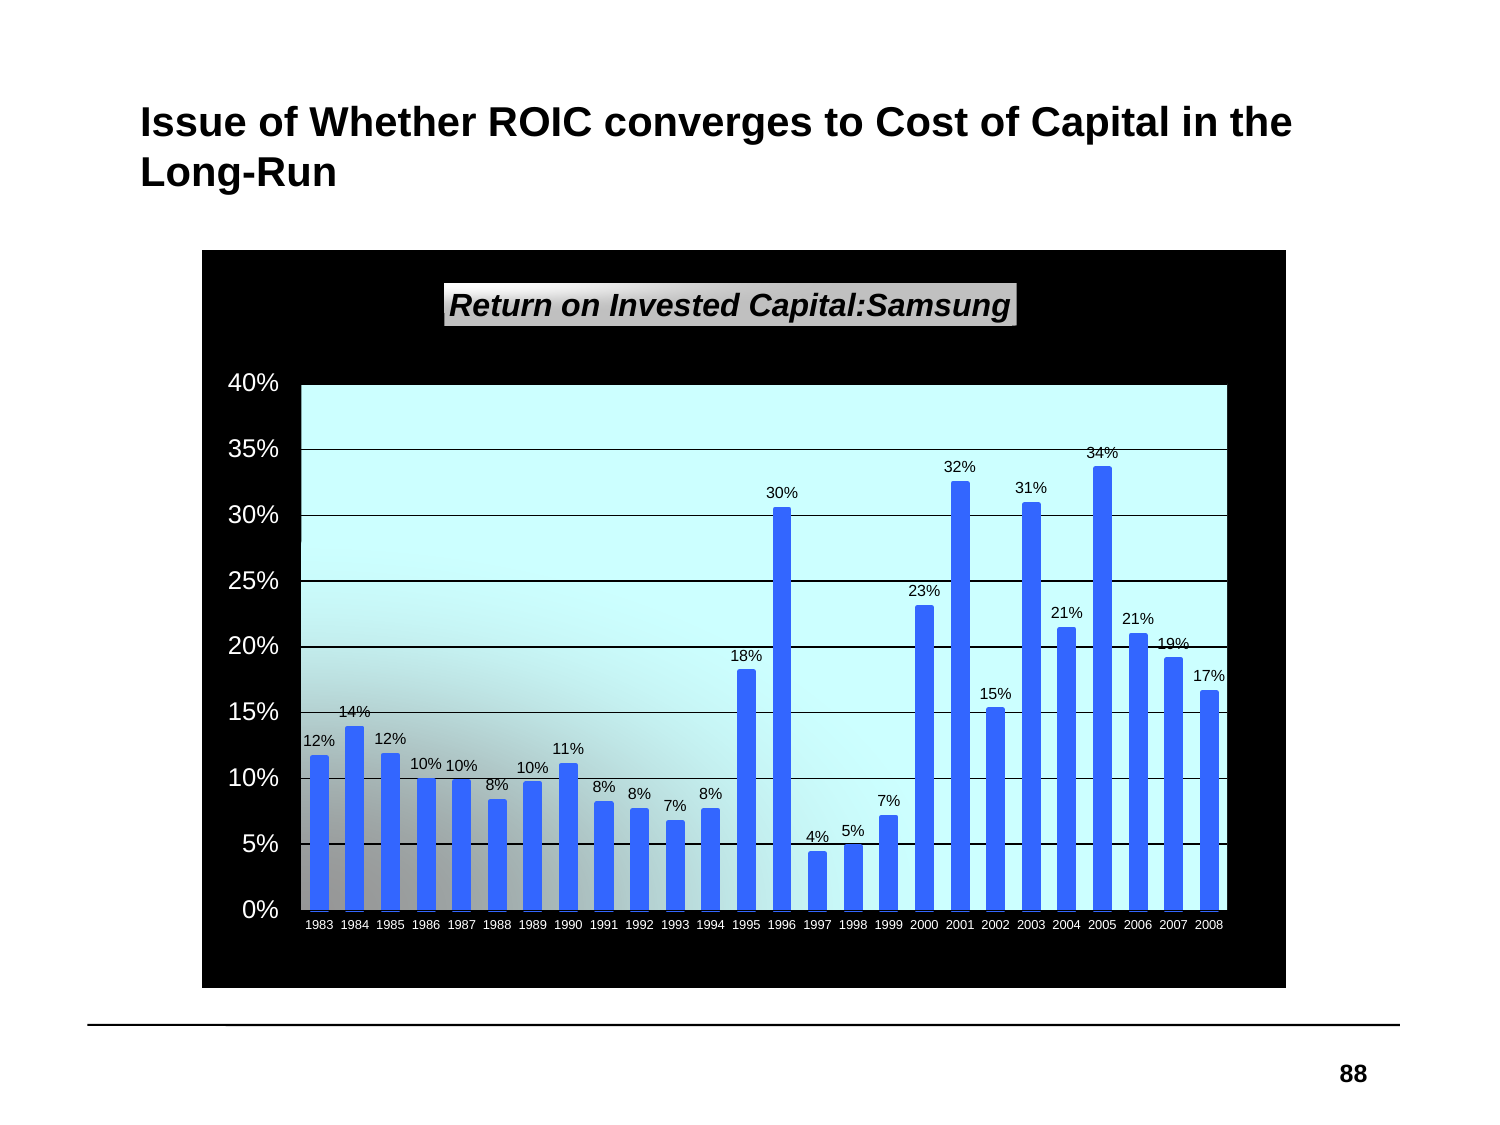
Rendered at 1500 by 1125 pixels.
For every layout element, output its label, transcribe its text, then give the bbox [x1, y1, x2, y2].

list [201, 249, 1287, 988]
title Issue of Whether ROIC converges to Cost of Capital in the Long-Run [125, 87, 1375, 225]
